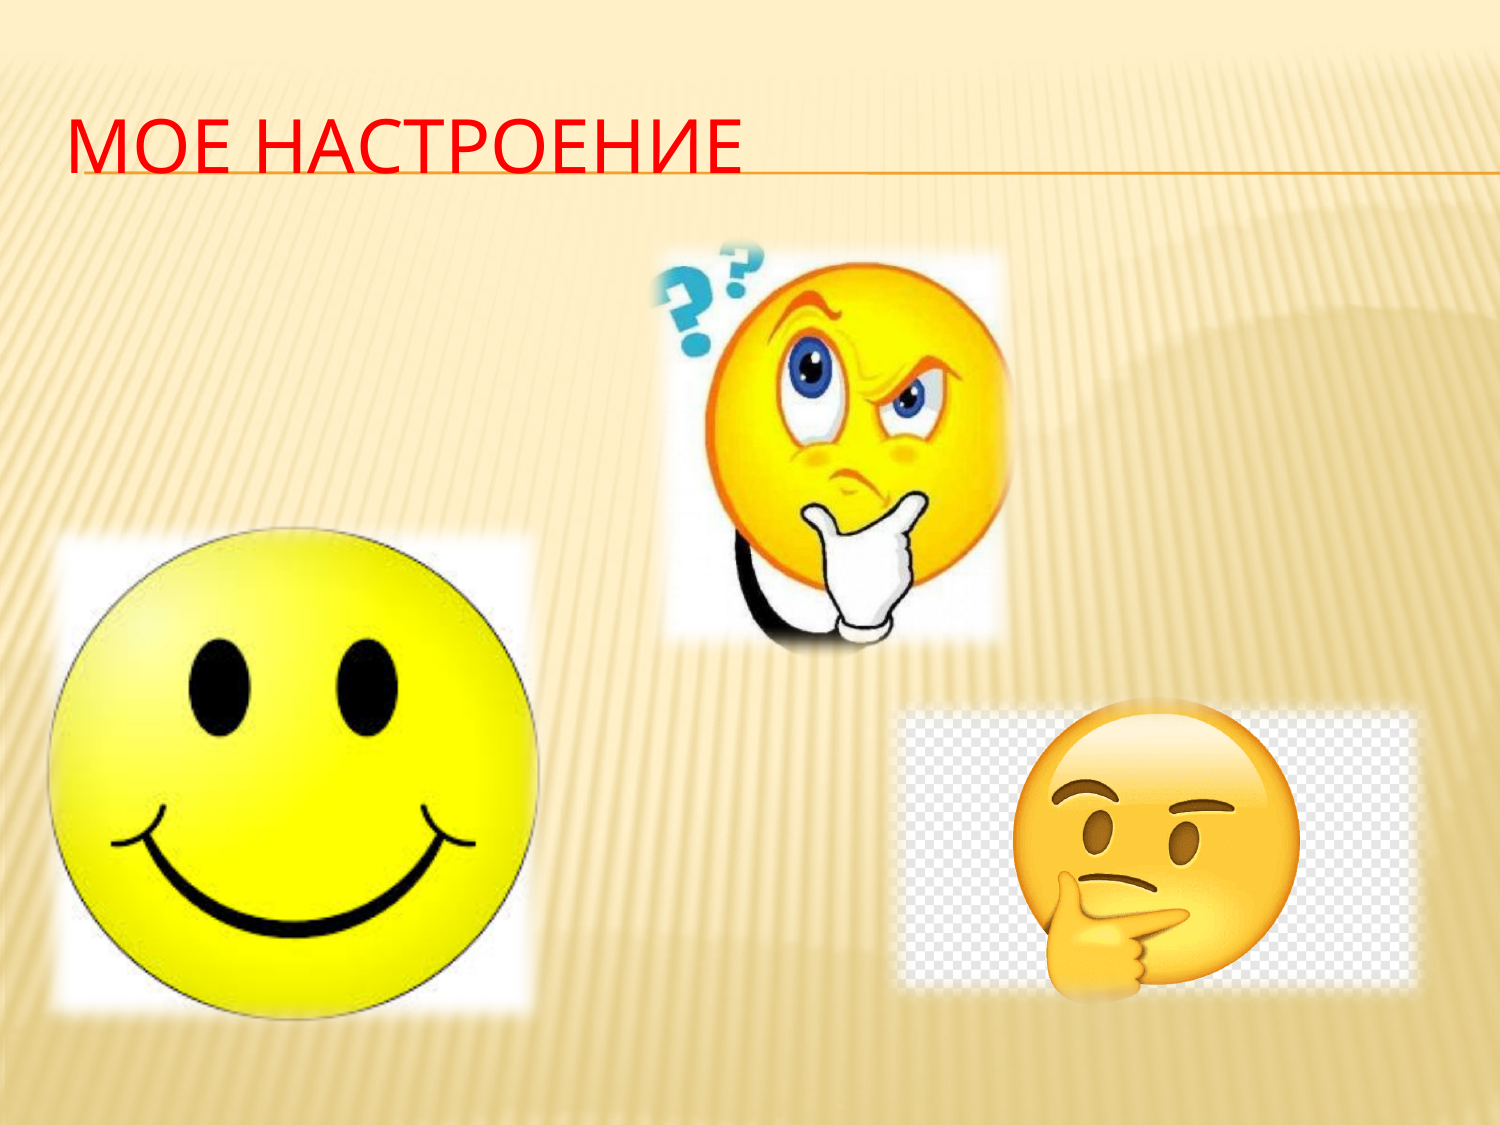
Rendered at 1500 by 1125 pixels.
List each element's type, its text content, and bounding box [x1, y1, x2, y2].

picture [34, 515, 552, 1032]
picture [878, 691, 1436, 1009]
title Мое настроение [50, 75, 1475, 213]
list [644, 234, 1021, 660]
